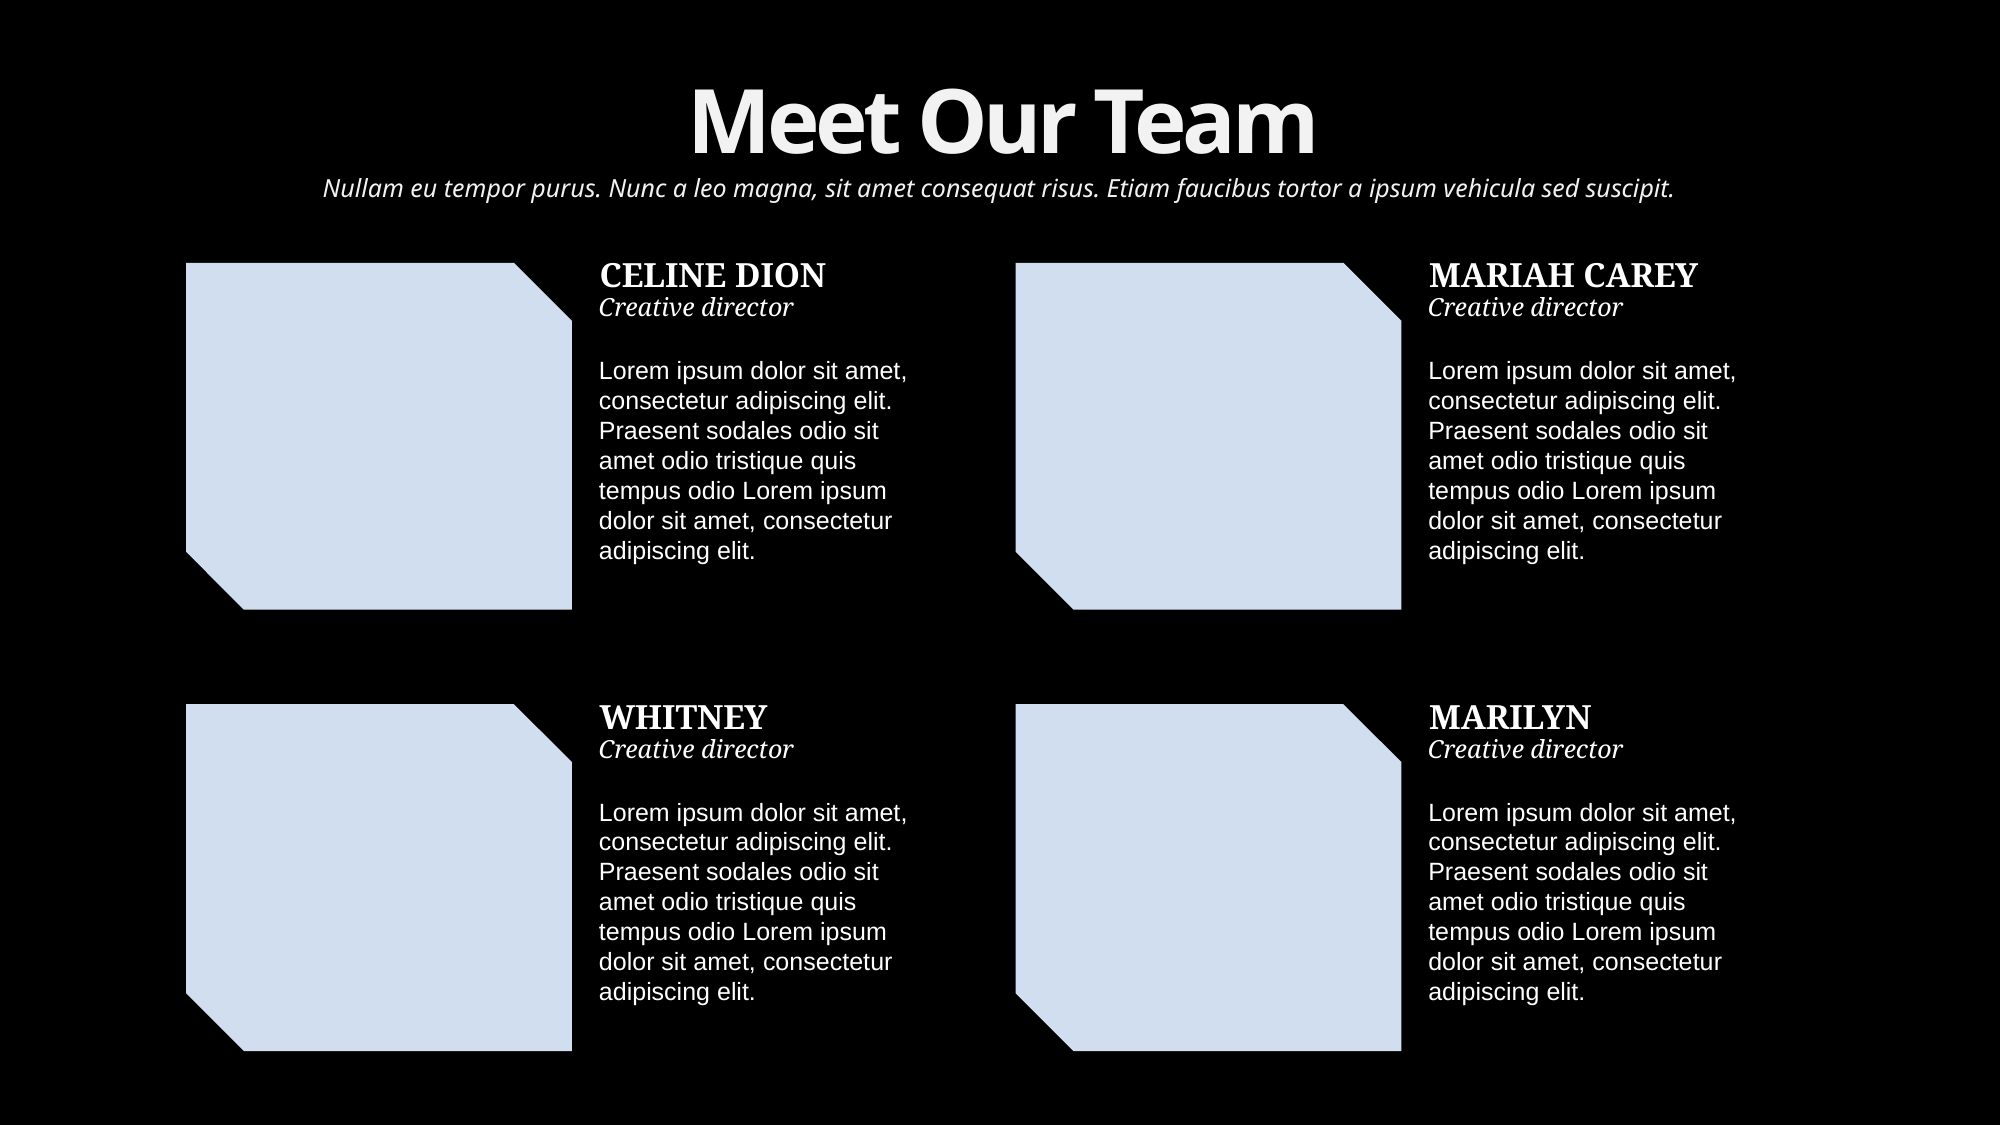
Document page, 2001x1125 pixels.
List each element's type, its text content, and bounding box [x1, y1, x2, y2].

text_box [1015, 704, 1402, 1052]
text_box Creative director [583, 284, 871, 329]
text_box Creative director [583, 725, 871, 771]
text_box Lorem ipsum dolor sit amet, consectetur adipiscing elit. Praesent sodales odio sit amet odio tristique quis tempus odio Lorem ipsum dolor sit amet, consectetur adipiscing elit. [1413, 788, 1761, 1013]
text_box MARIAH CAREY [1414, 247, 1767, 302]
text_box Meet Our Team [677, 60, 1330, 167]
text_box Creative director [1413, 284, 1700, 329]
text_box WHITNEY [584, 688, 937, 744]
text_box Lorem ipsum dolor sit amet, consectetur adipiscing elit. Praesent sodales odio sit amet odio tristique quis tempus odio Lorem ipsum dolor sit amet, consectetur adipiscing elit. [584, 347, 932, 572]
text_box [186, 262, 572, 610]
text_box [186, 704, 572, 1052]
text_box Lorem ipsum dolor sit amet, consectetur adipiscing elit. Praesent sodales odio sit amet odio tristique quis tempus odio Lorem ipsum dolor sit amet, consectetur adipiscing elit. [584, 788, 932, 1013]
text_box Lorem ipsum dolor sit amet, consectetur adipiscing elit. Praesent sodales odio sit amet odio tristique quis tempus odio Lorem ipsum dolor sit amet, consectetur adipiscing elit. [1413, 347, 1761, 572]
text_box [1015, 262, 1402, 610]
text_box Nullam eu tempor purus. Nunc a leo magna, sit amet consequat risus. Etiam faucibus tortor a ipsum vehicula sed suscipit. [123, 167, 1884, 208]
text_box Creative director [1413, 725, 1700, 771]
text_box CELINE DION [584, 247, 937, 302]
text_box MARILYN [1414, 688, 1767, 744]
